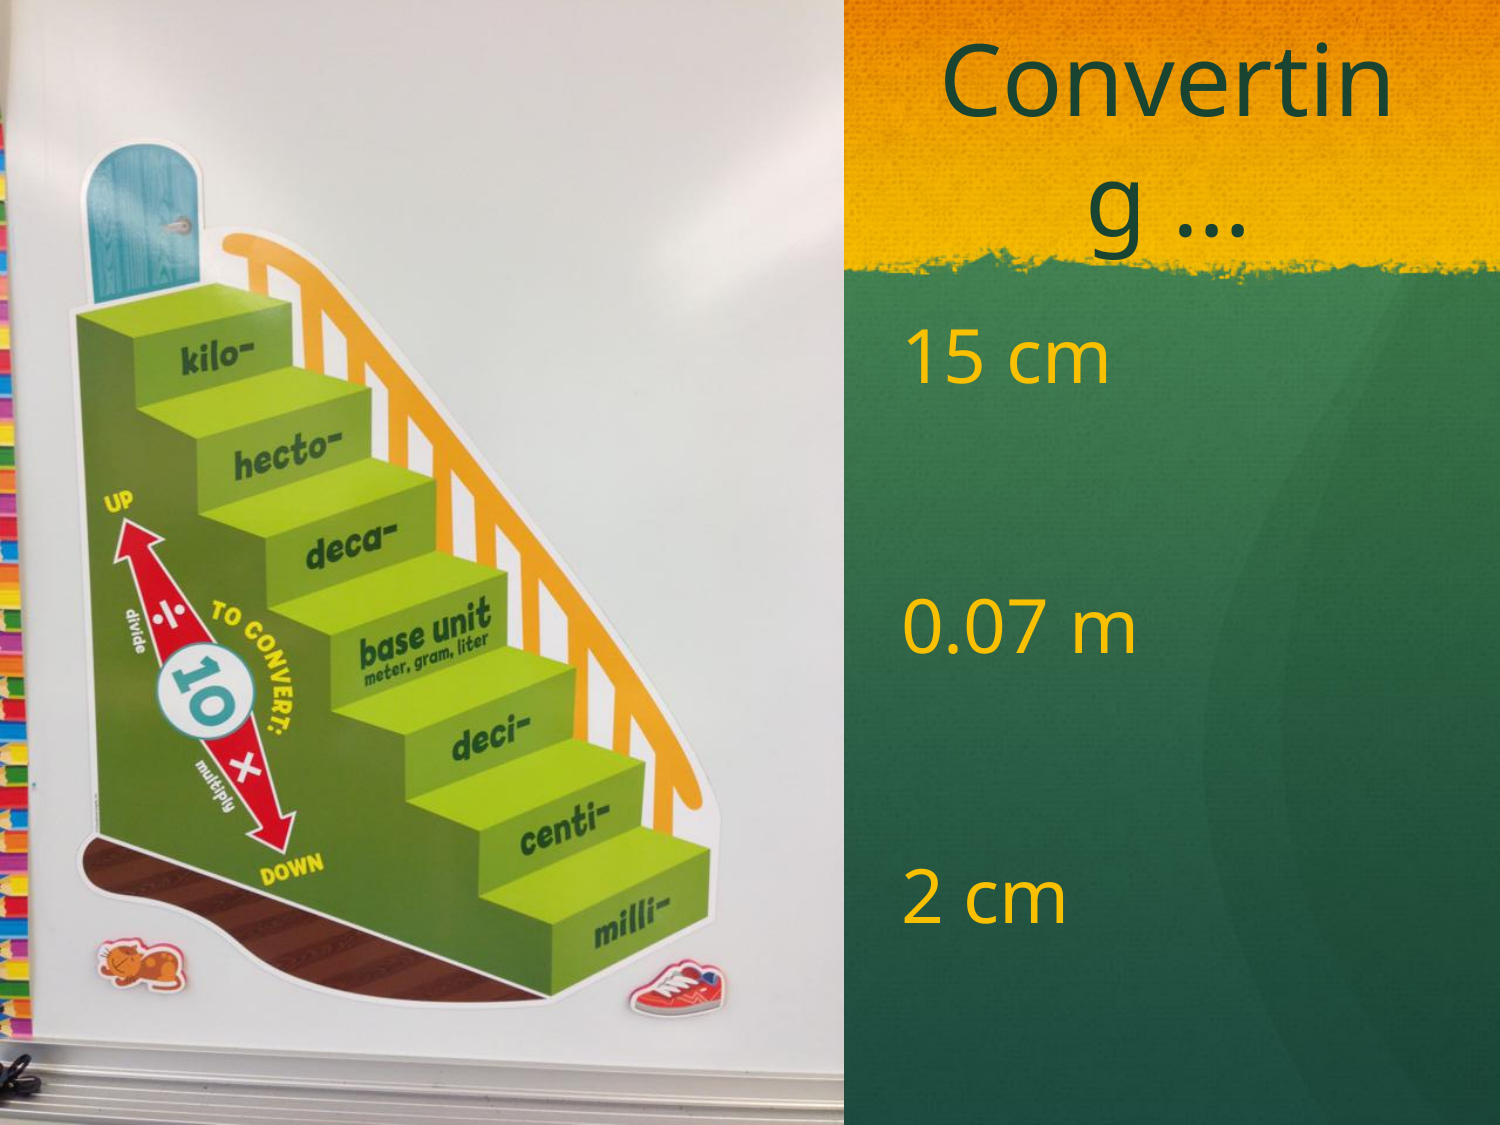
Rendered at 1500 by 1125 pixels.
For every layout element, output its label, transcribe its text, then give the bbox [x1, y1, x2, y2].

title Converting … [902, 13, 1434, 259]
picture [0, 0, 1500, 1125]
text_box 15 cm 0.07 m 2 cm [896, 301, 1155, 946]
